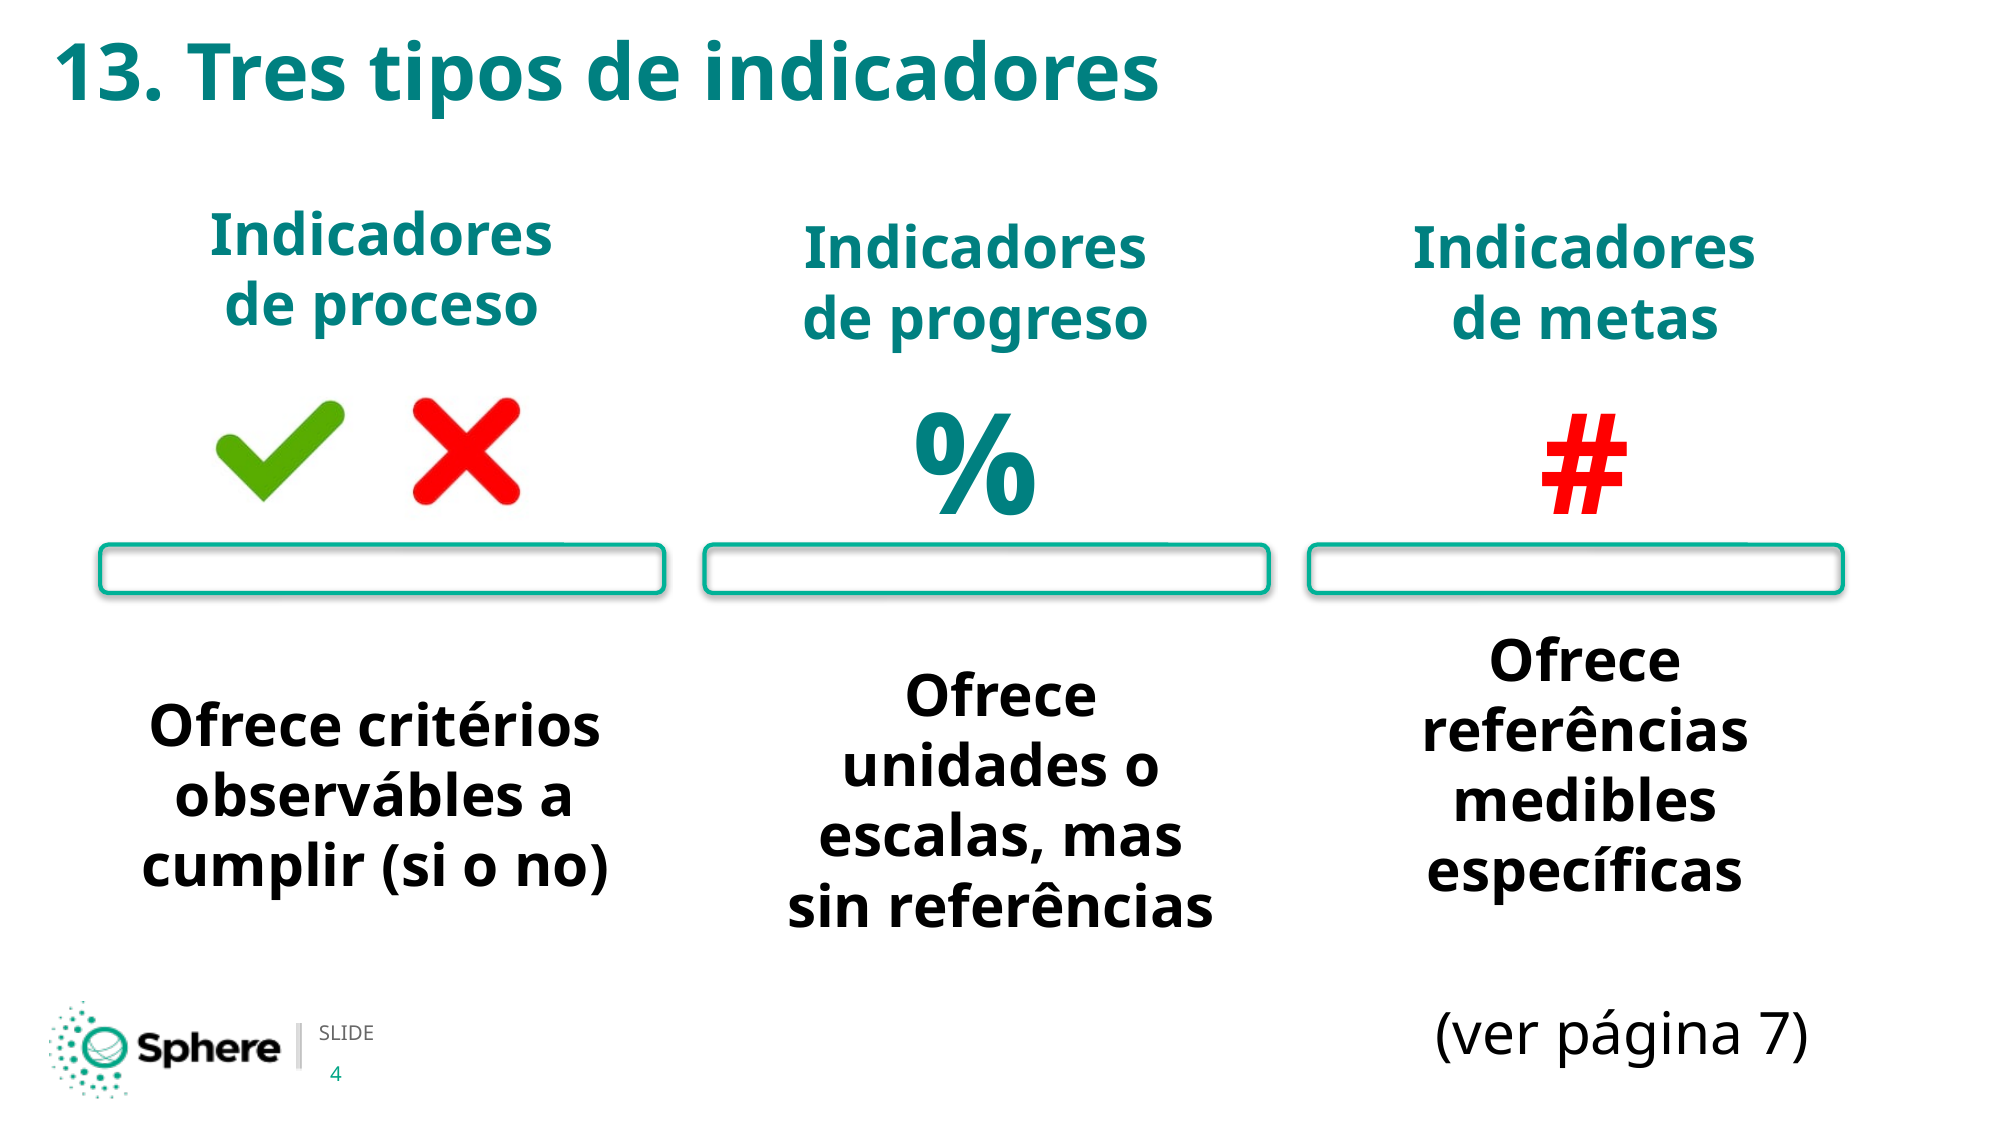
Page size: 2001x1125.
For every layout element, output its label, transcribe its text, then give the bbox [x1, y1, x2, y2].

slide_number 4 [321, 1051, 362, 1095]
text_box (ver página 7) [1420, 988, 1825, 1074]
picture [296, 1023, 305, 1071]
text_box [99, 189, 665, 906]
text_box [1308, 202, 1844, 911]
picture [49, 1001, 282, 1100]
title 13. Tres tipos de indicadores [43, 12, 1252, 144]
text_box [704, 202, 1269, 911]
